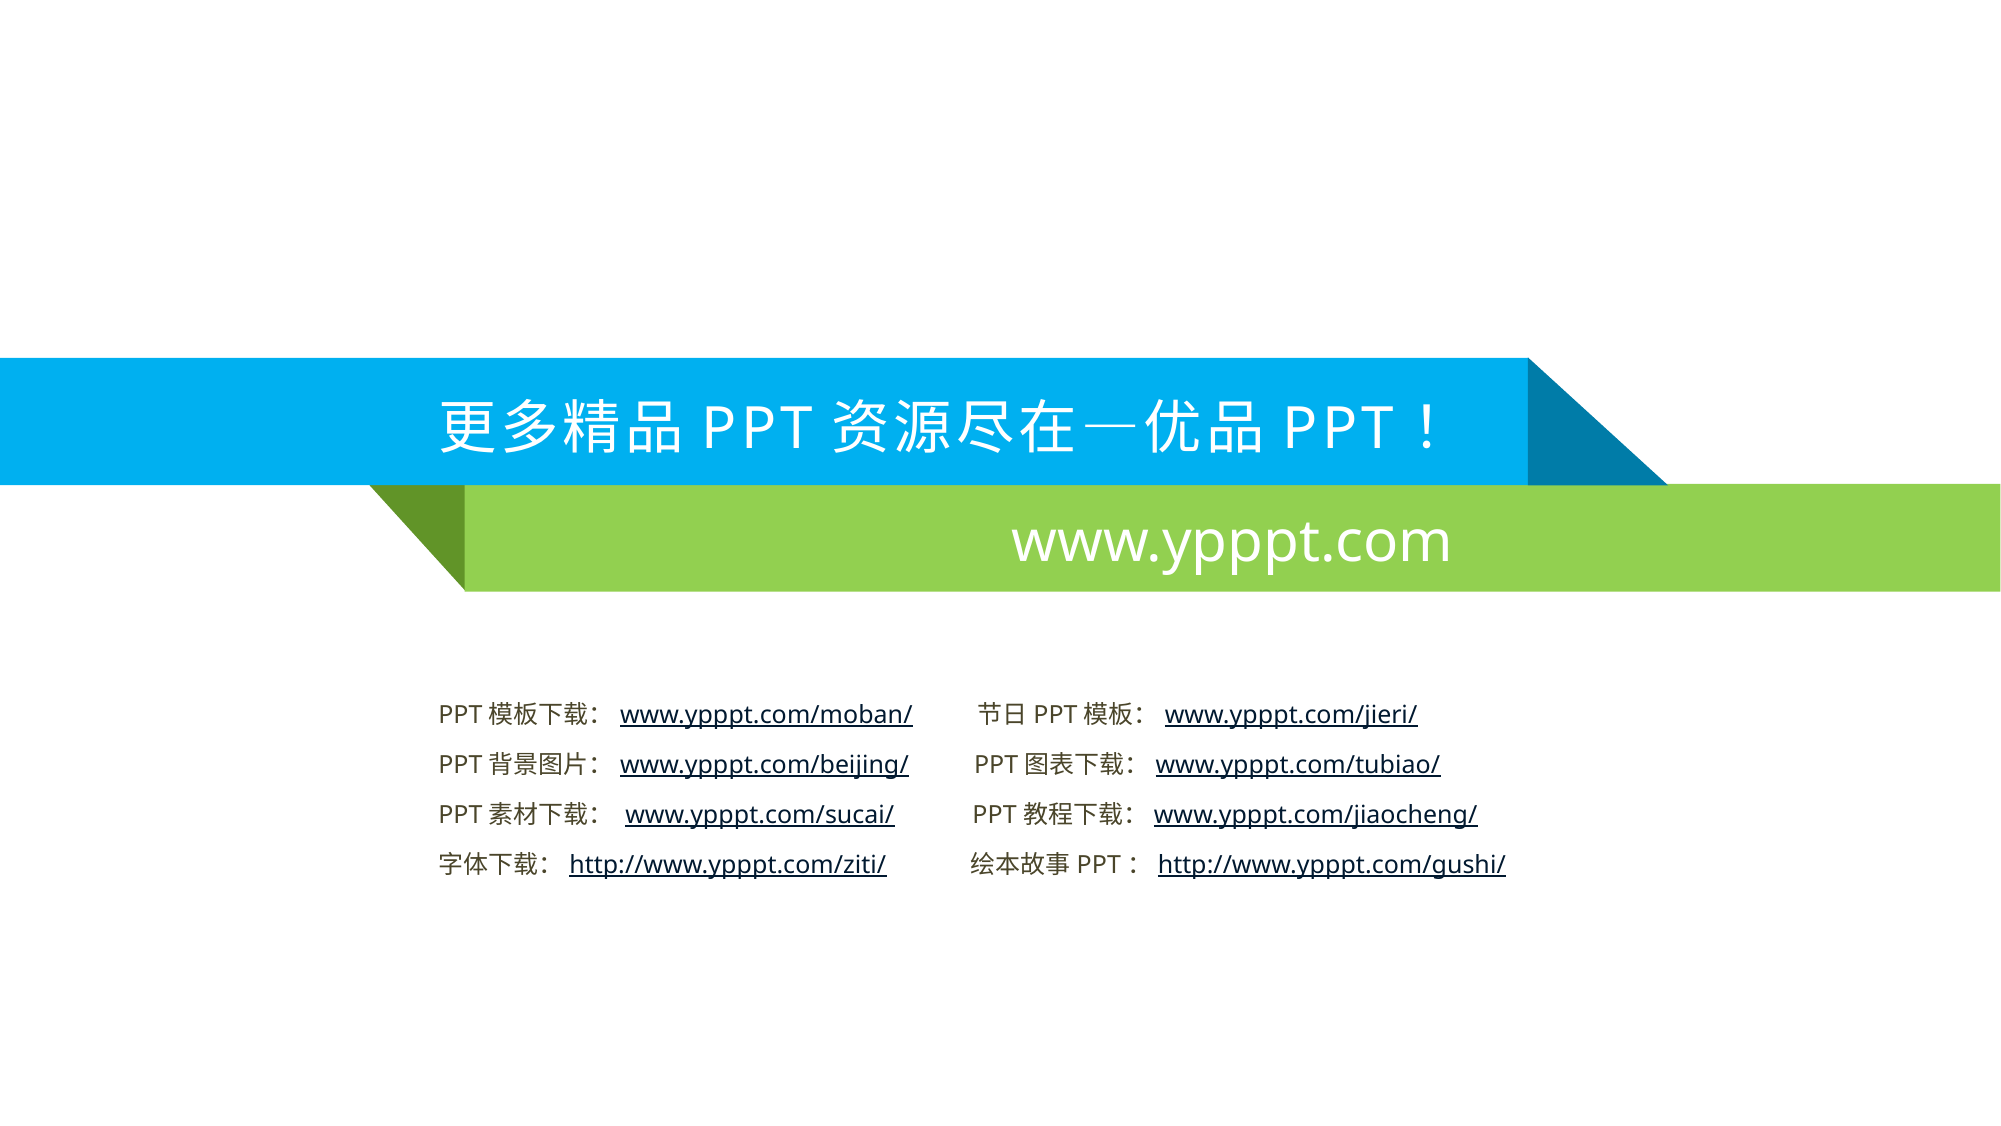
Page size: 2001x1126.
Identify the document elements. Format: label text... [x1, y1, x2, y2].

text_box [368, 486, 464, 591]
text_box 更多精品PPT资源尽在—优品PPT！ [0, 357, 1526, 486]
text_box PPT模板下载：www.ypppt.com/moban/ 节日PPT模板：www.ypppt.com/jieri/ PPT背景图片：www.ypppt.com/beijing/ PPT图表下载：www.ypppt.com/tubiao/ PPT素材下载： www.ypppt.com/sucai/ PPT教程下载：www.ypppt.com/jiaocheng/ 字体下载：http://www.ypppt.com/ziti/ 绘本故事PPT：http://www.ypppt.com/gushi/ [423, 643, 1557, 922]
text_box [1526, 355, 1671, 487]
text_box www.ypppt.com [464, 483, 2001, 593]
